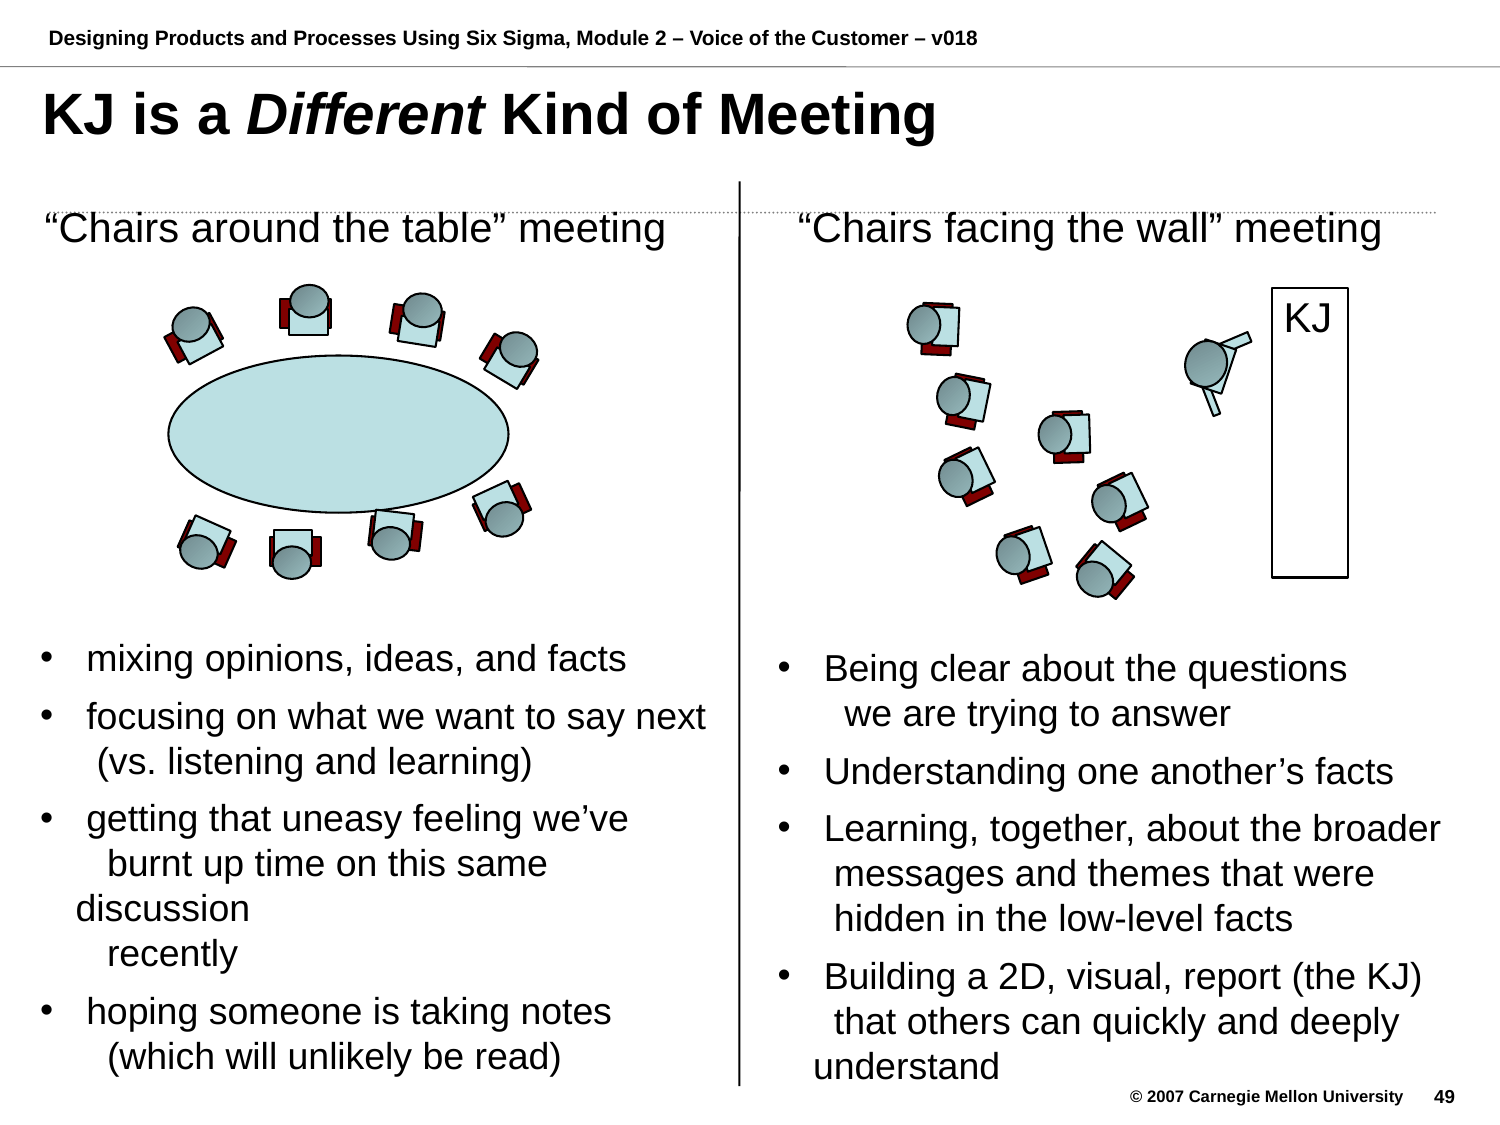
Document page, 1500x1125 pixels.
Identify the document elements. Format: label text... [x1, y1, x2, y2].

text_box mixing opinions, ideas, and facts focusing on what we want to say next (vs. listening and learning) getting that uneasy feeling we’ve burnt up time on this same discussion recently hoping someone is taking notes (which will unlikely be read) [25, 627, 731, 1085]
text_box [940, 452, 991, 505]
text_box Being clear about the questions we are trying to answer Understanding one another’s facts Learning, together, about the broader messages and themes that were hidden in the low-level facts Building a 2D, visual, report (the KJ) that others can quickly and deeply understand [762, 636, 1458, 1095]
text_box [1220, 332, 1252, 349]
text_box KJ [1269, 283, 1372, 349]
text_box “Chairs around the table” meeting [29, 193, 696, 259]
title KJ is a Different Kind of Meeting [42, 89, 1438, 146]
text_box [1185, 340, 1228, 387]
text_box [936, 374, 987, 427]
text_box “Chairs facing the wall” meeting [783, 193, 1481, 259]
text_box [908, 303, 959, 355]
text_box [1039, 411, 1091, 463]
text_box [1271, 349, 1349, 578]
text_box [1093, 477, 1144, 530]
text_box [997, 530, 1049, 583]
text_box [1201, 343, 1237, 394]
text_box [1077, 548, 1129, 601]
text_box [1202, 388, 1221, 417]
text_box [203, 247, 500, 618]
